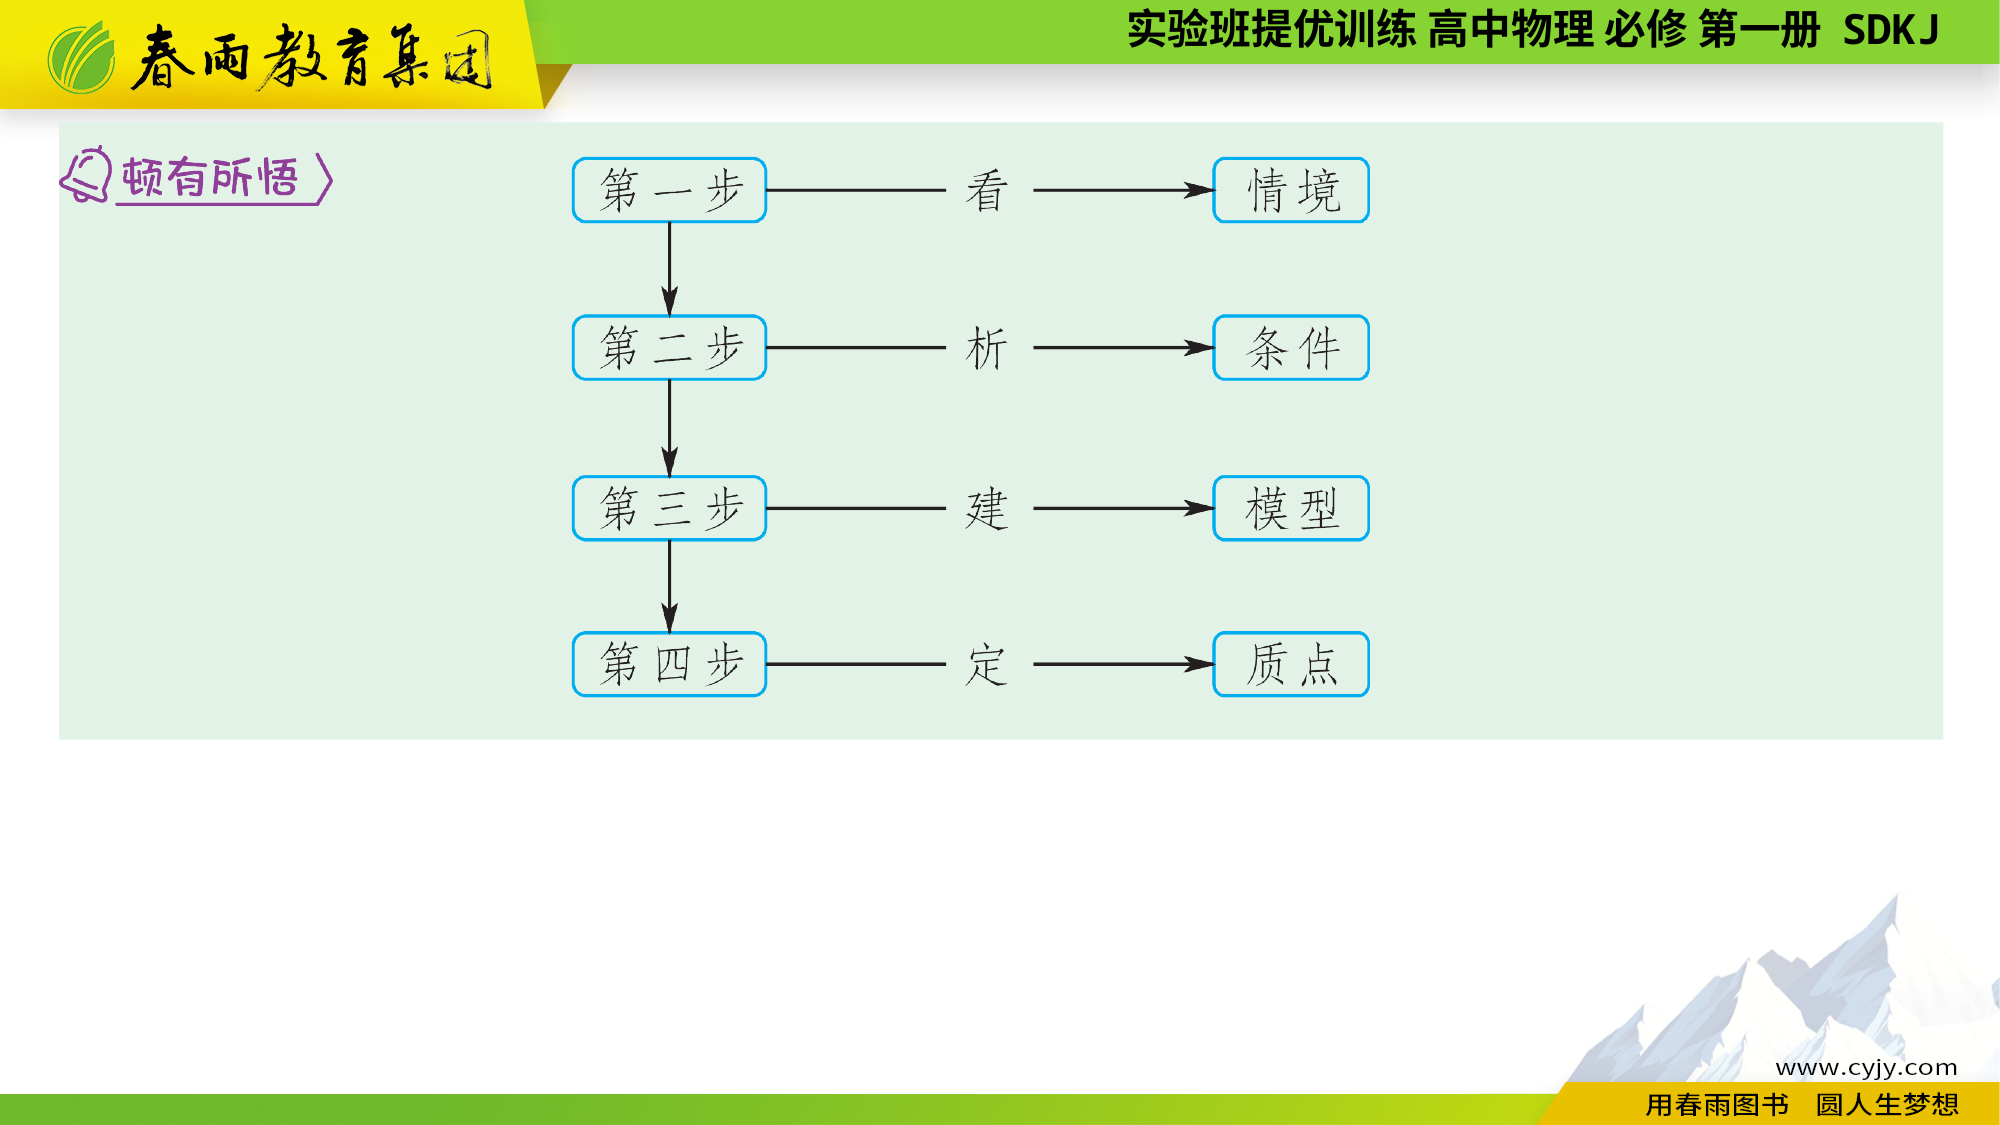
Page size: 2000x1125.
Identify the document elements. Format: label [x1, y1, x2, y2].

picture [0, 0, 2000, 1125]
list [59, 122, 1944, 740]
